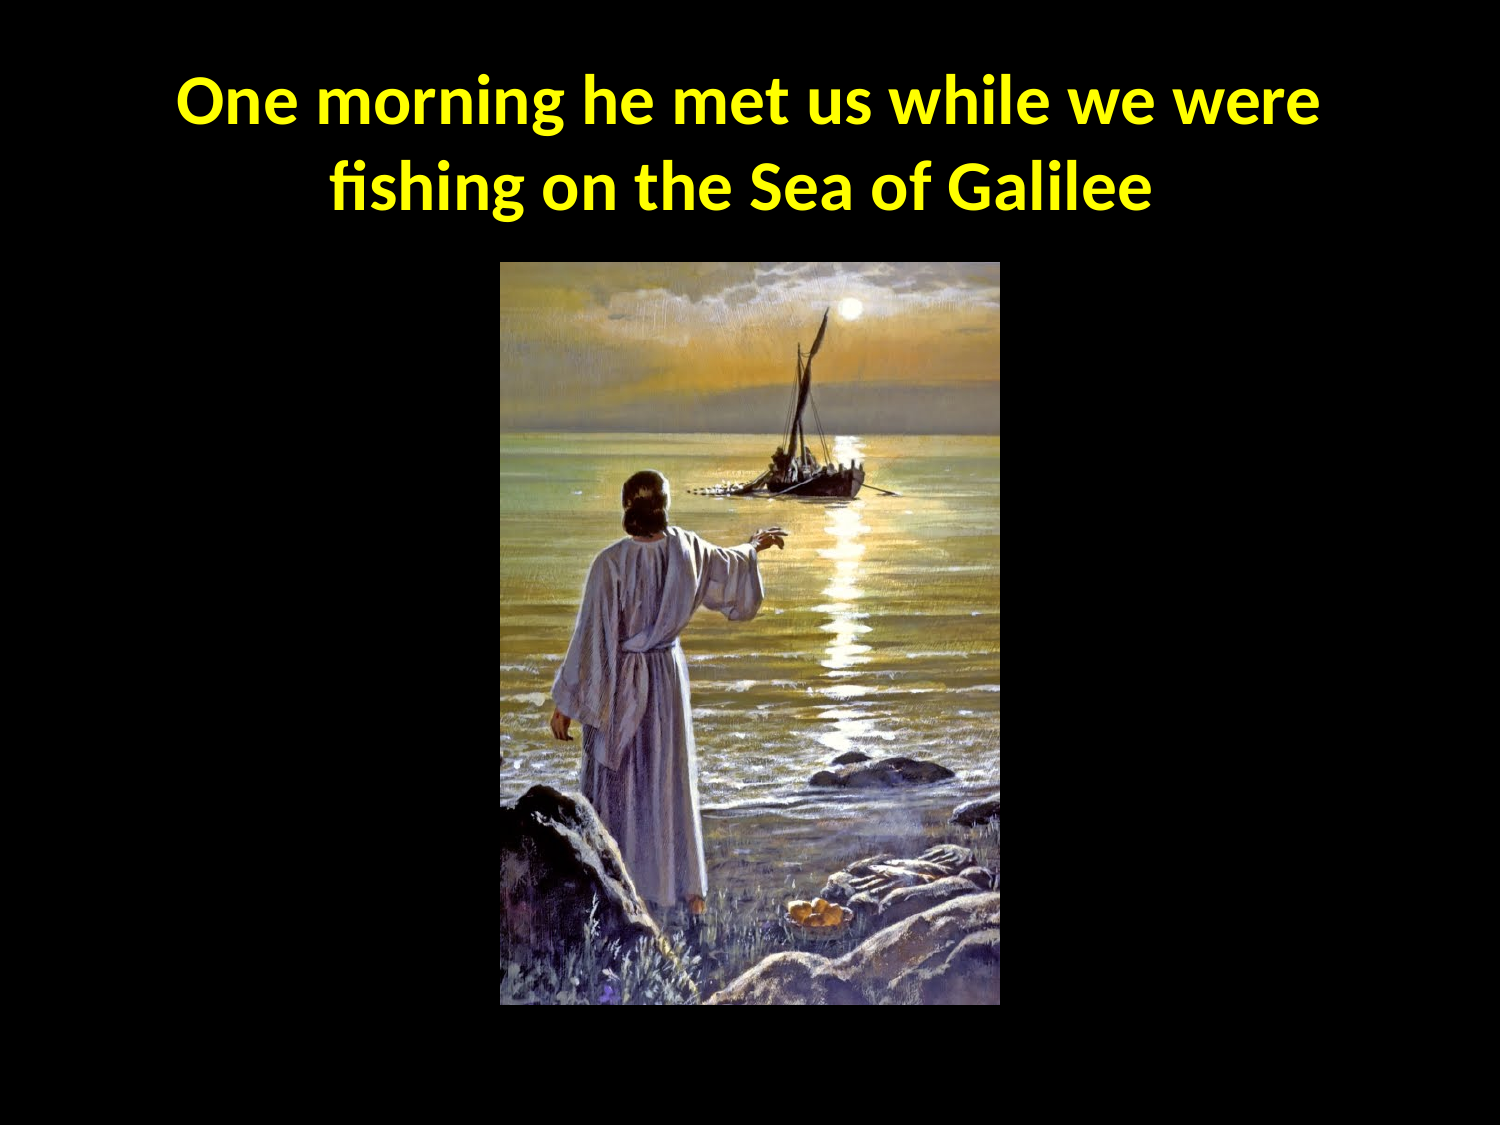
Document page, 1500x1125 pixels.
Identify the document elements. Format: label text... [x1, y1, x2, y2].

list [500, 262, 1000, 1006]
title One morning he met us while we were fishing on the Sea of Galilee [75, 45, 1425, 233]
